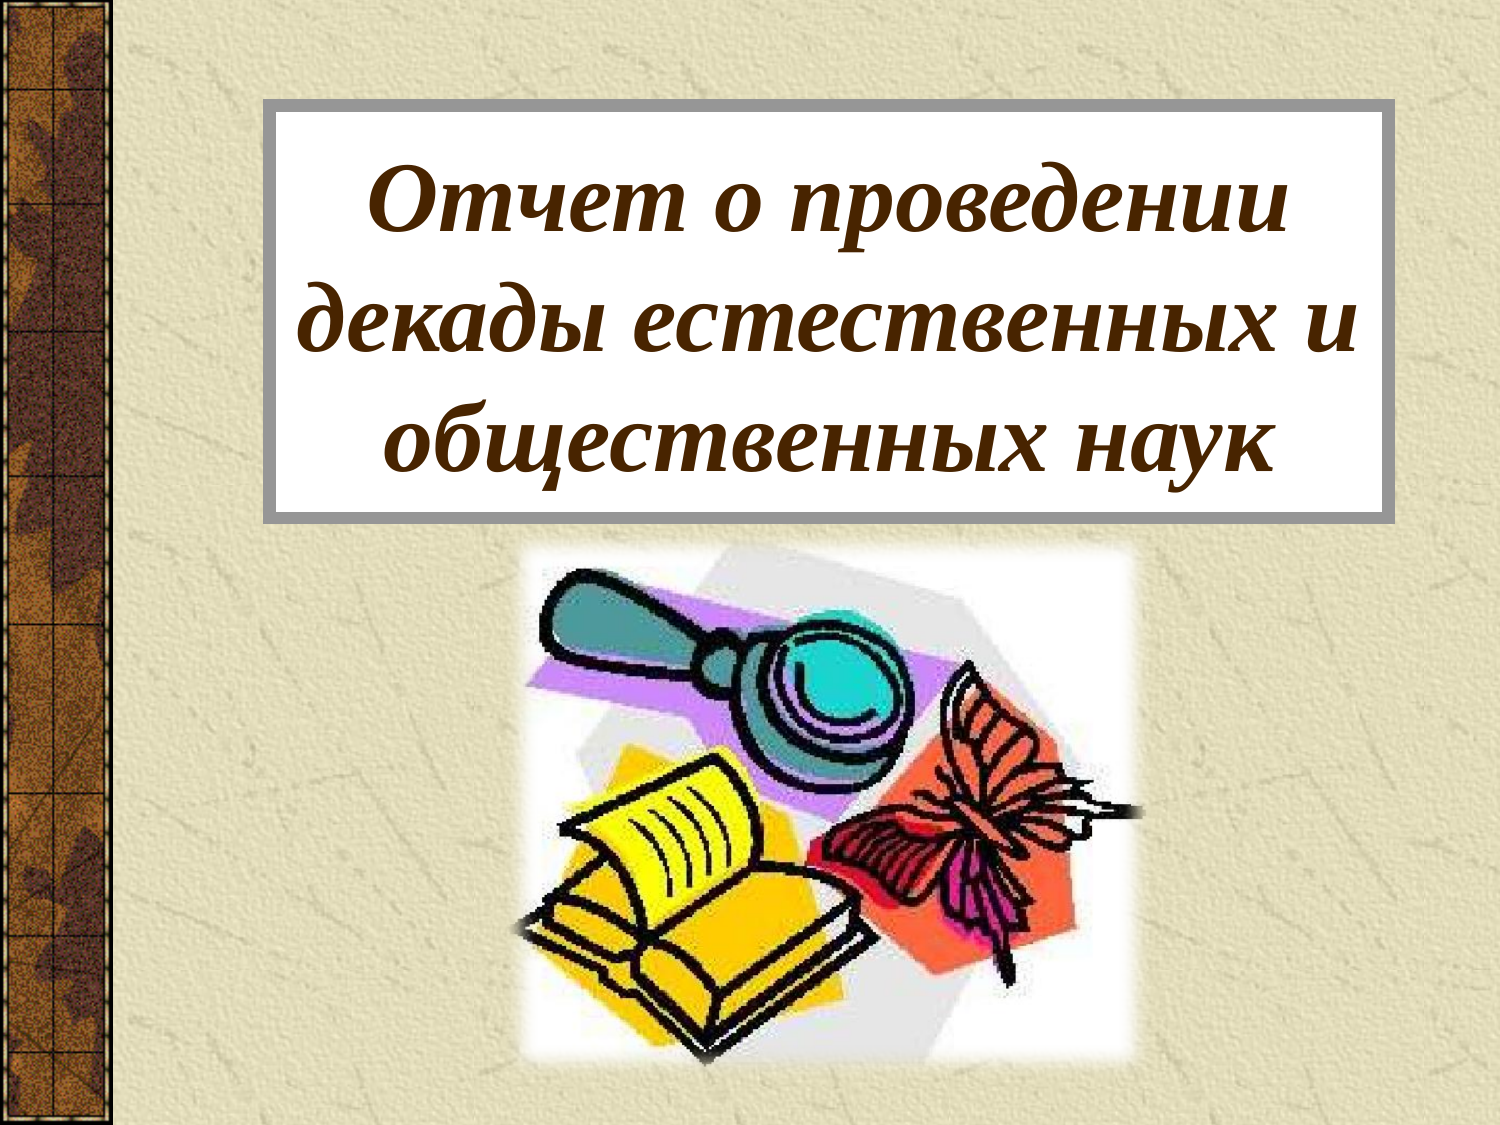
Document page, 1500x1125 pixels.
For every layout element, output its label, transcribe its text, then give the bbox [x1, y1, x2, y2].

picture [0, 0, 1500, 1125]
title Отчет о проведении декады естественных и общественных наук [263, 99, 1395, 524]
